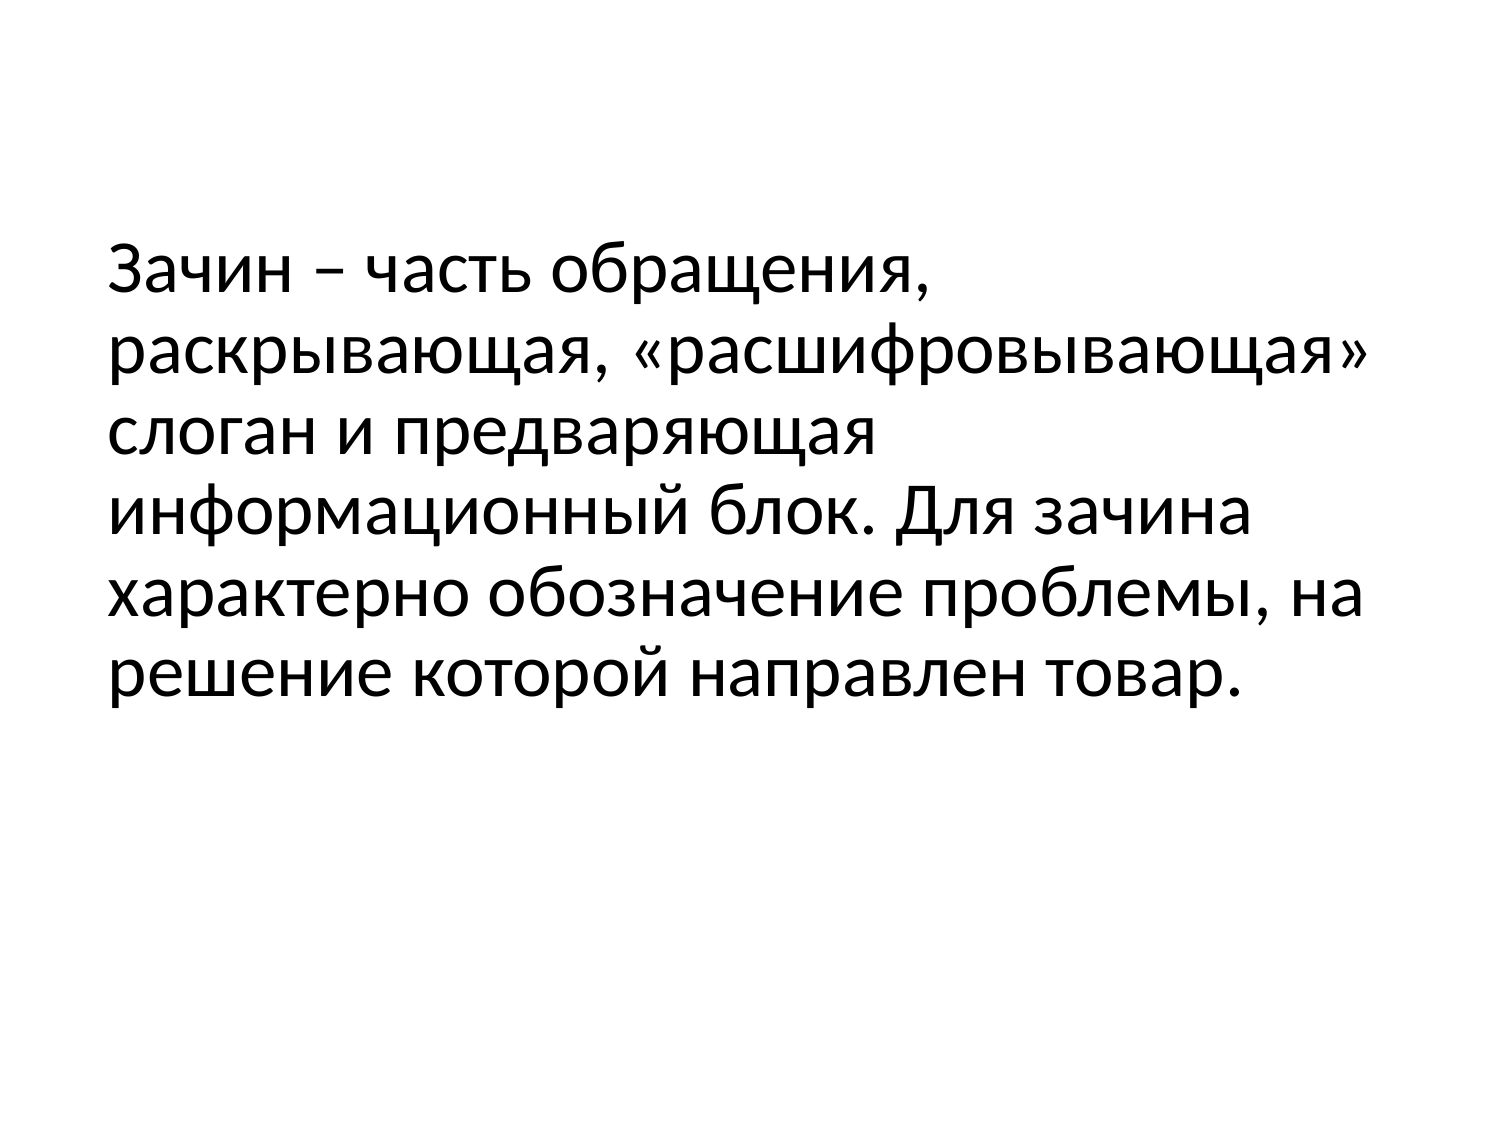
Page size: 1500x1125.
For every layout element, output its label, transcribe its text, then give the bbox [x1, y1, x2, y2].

list Зачин – часть обращения, раскрывающая, «расшифровывающая» слоган и предваряющая информационный блок. Для зачина характерно обозначение проблемы, на решение которой направлен товар. [75, 219, 1425, 1079]
